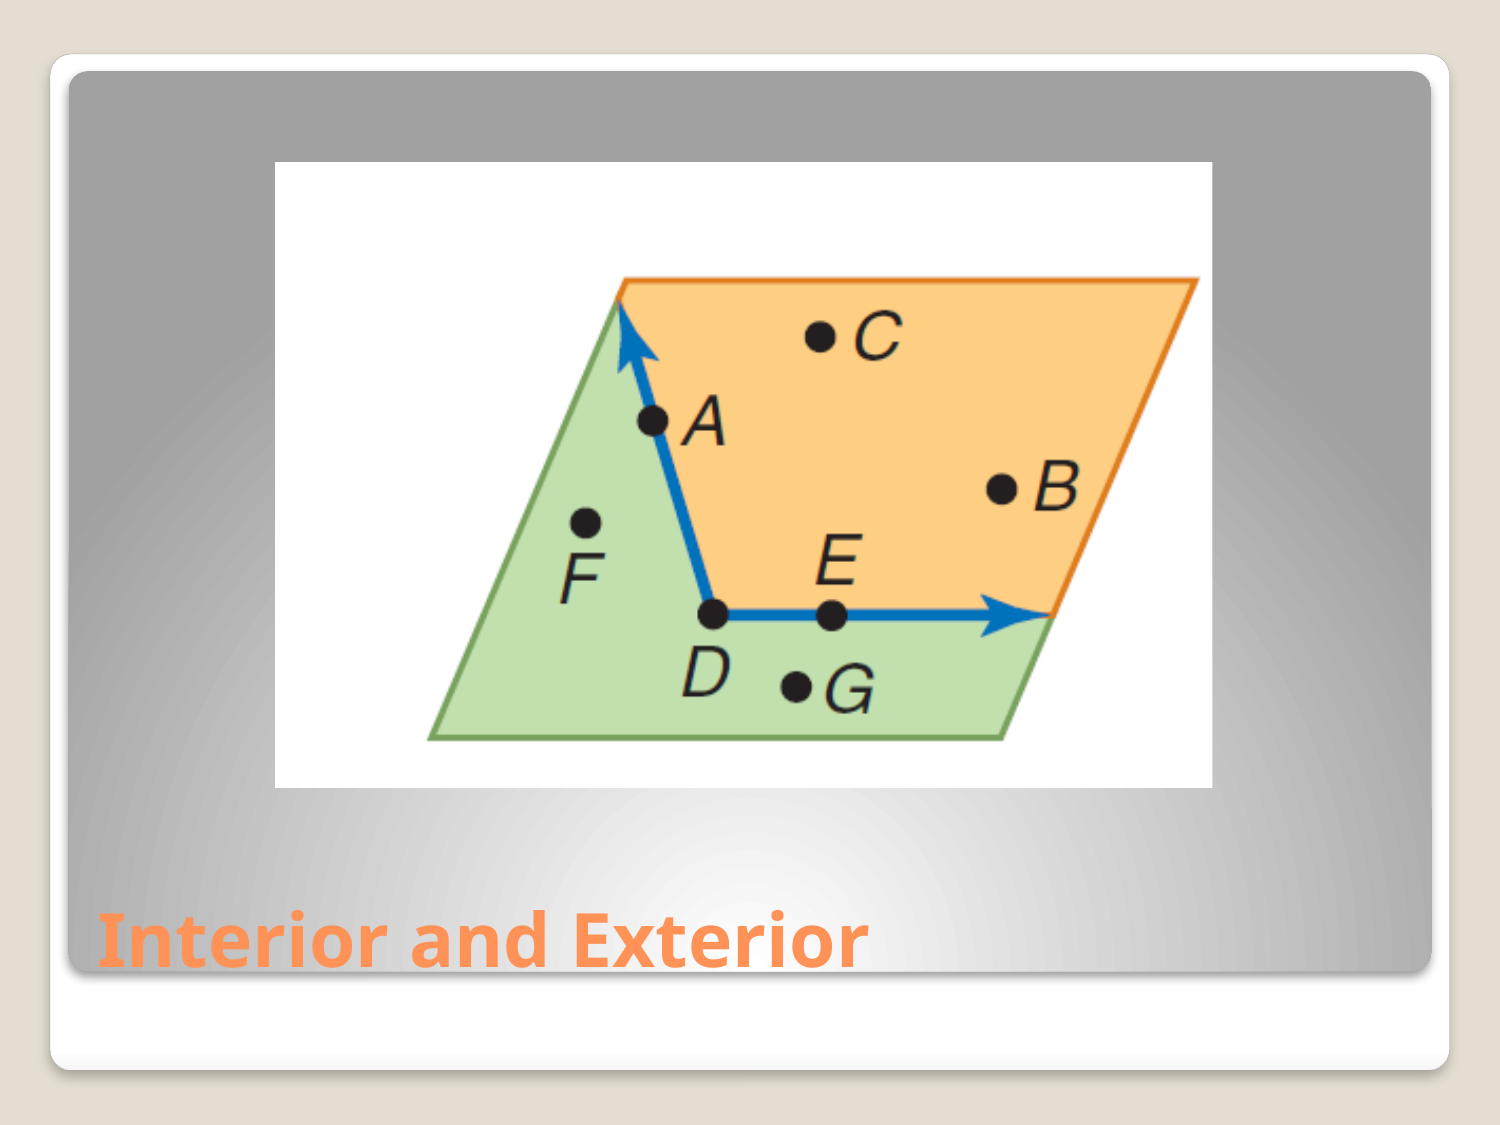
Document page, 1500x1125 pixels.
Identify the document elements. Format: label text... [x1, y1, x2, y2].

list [274, 162, 1213, 788]
title Interior and Exterior [82, 817, 1425, 990]
